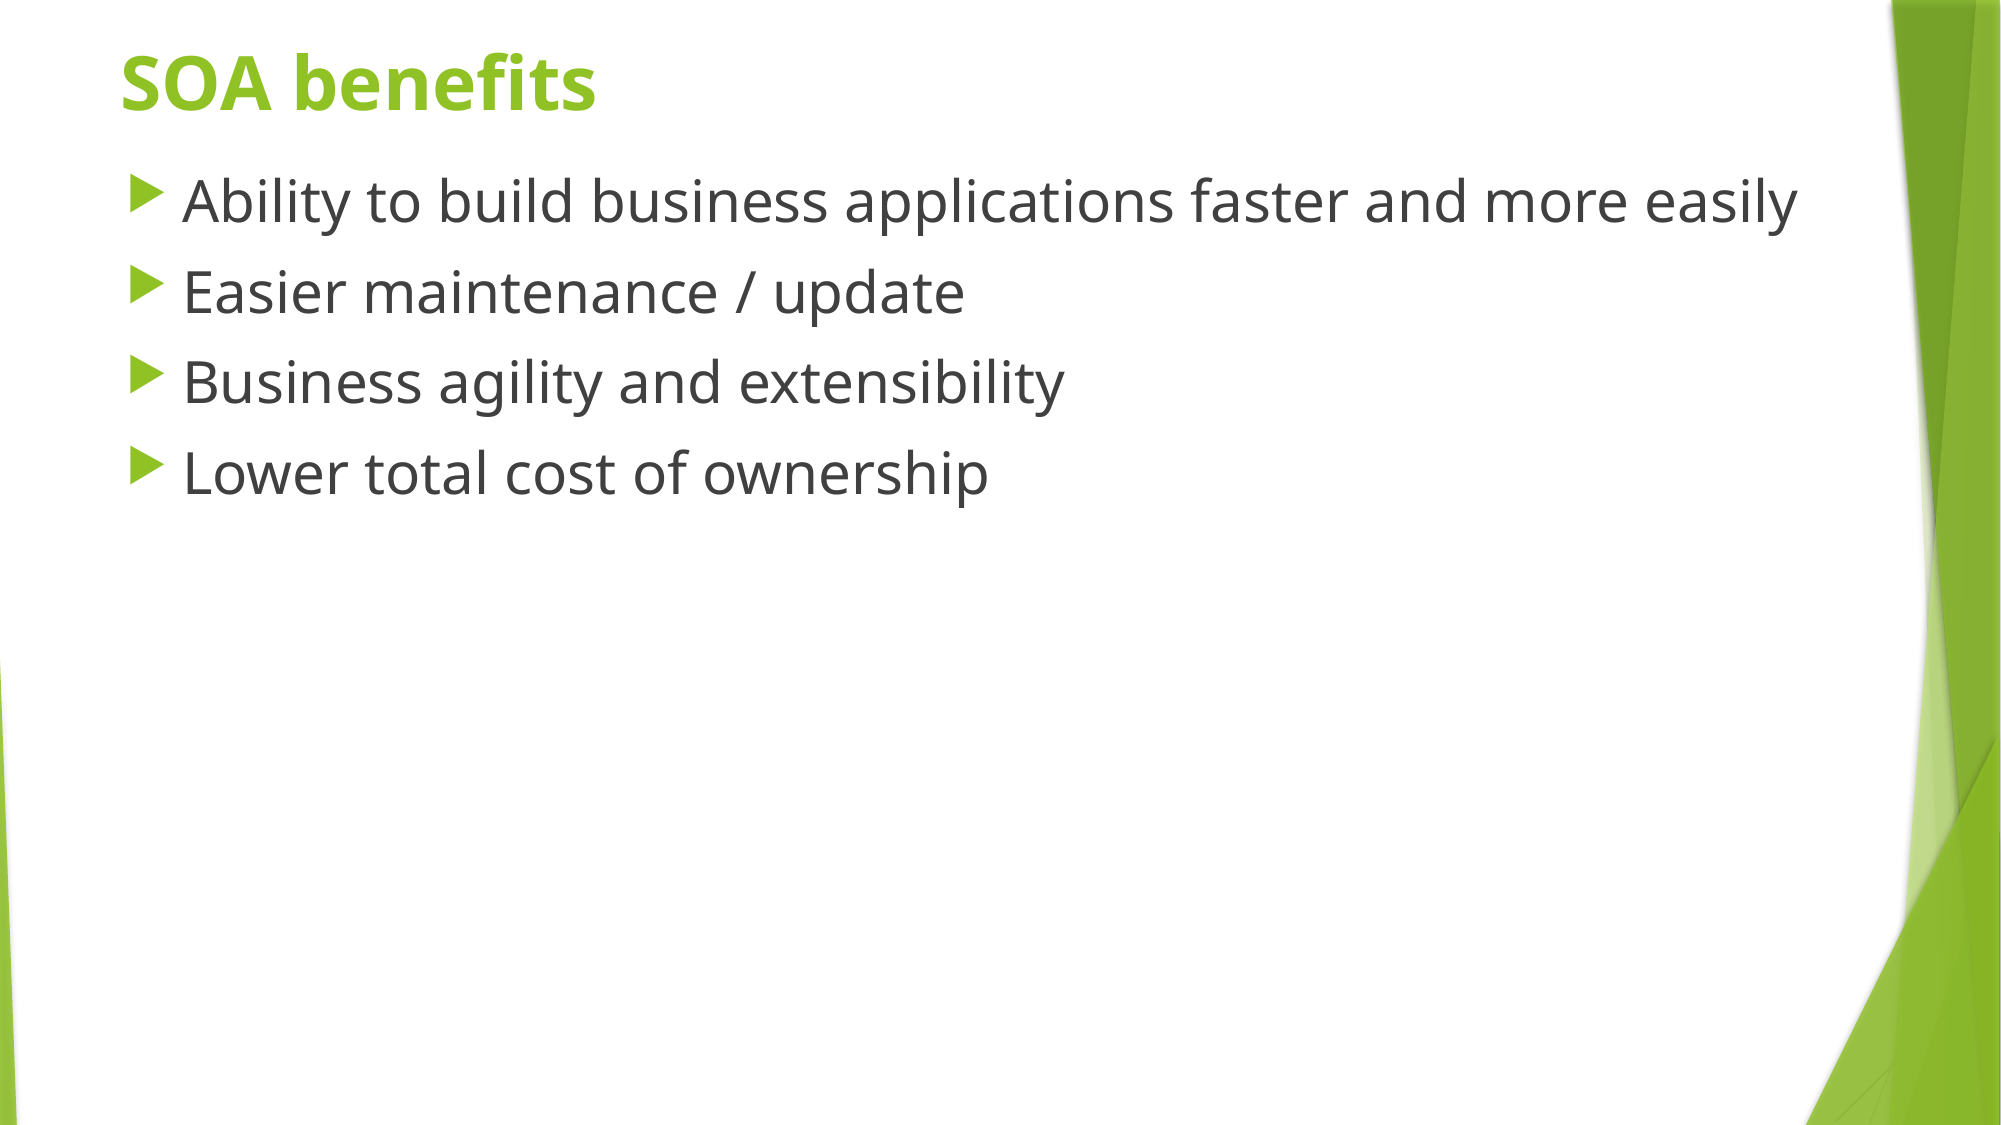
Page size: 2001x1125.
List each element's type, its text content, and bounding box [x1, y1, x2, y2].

title SOA benefits [105, 27, 1871, 137]
list Ability to build business applications faster and more easily Easier maintenance / update Business agility and extensibility Lower total cost of ownership [111, 156, 1869, 991]
